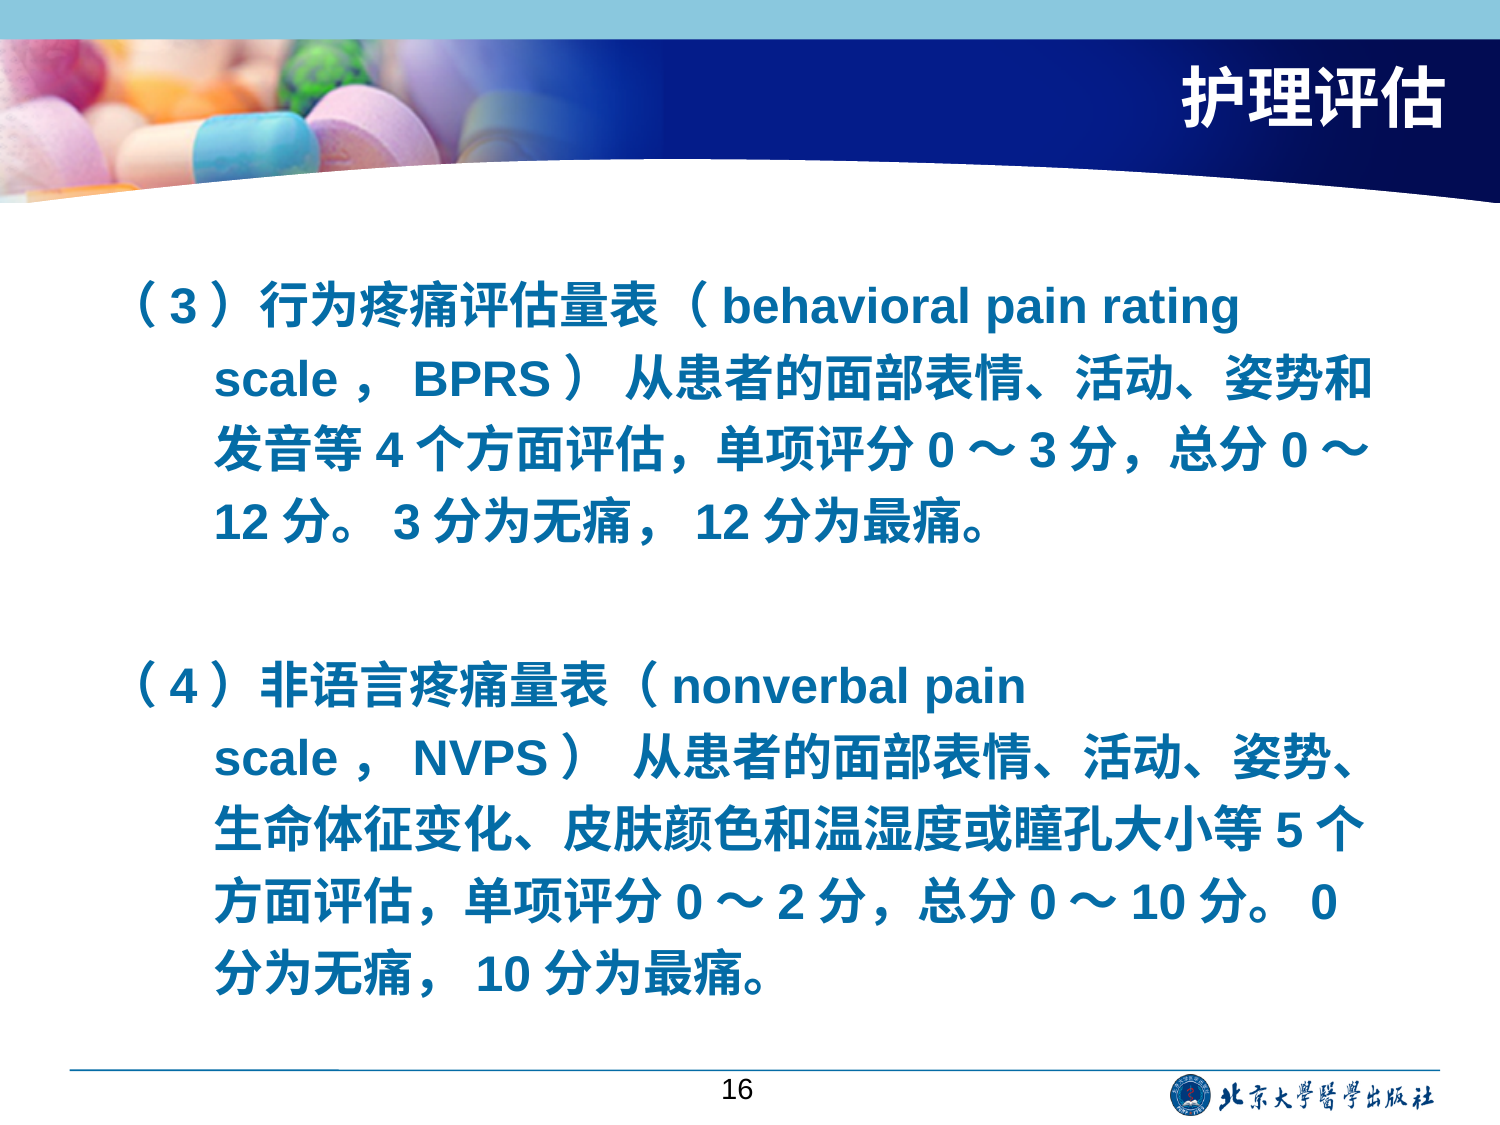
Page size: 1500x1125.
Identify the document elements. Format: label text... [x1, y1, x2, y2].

title 护理评估 [137, 49, 1463, 143]
text_box 16 [562, 1062, 913, 1113]
picture [0, 40, 1500, 203]
picture [1170, 1074, 1436, 1118]
list （3）行为疼痛评估量表（behavioral pain rating scale，BPRS） 从患者的面部表情、活动、姿势和发音等4个方面评估，单项评分0～3分，总分0～12分。3分为无痛，12分为最痛。 （4）非语言疼痛量表（nonverbal pain scale，NVPS） 从患者的面部表情、活动、姿势、生命体征变化、皮肤颜色和温湿度或瞳孔大小等5个方面评估，单项评分0～2分，总分0～10分。0分为无痛，10分为最痛。 [76, 184, 1413, 1076]
